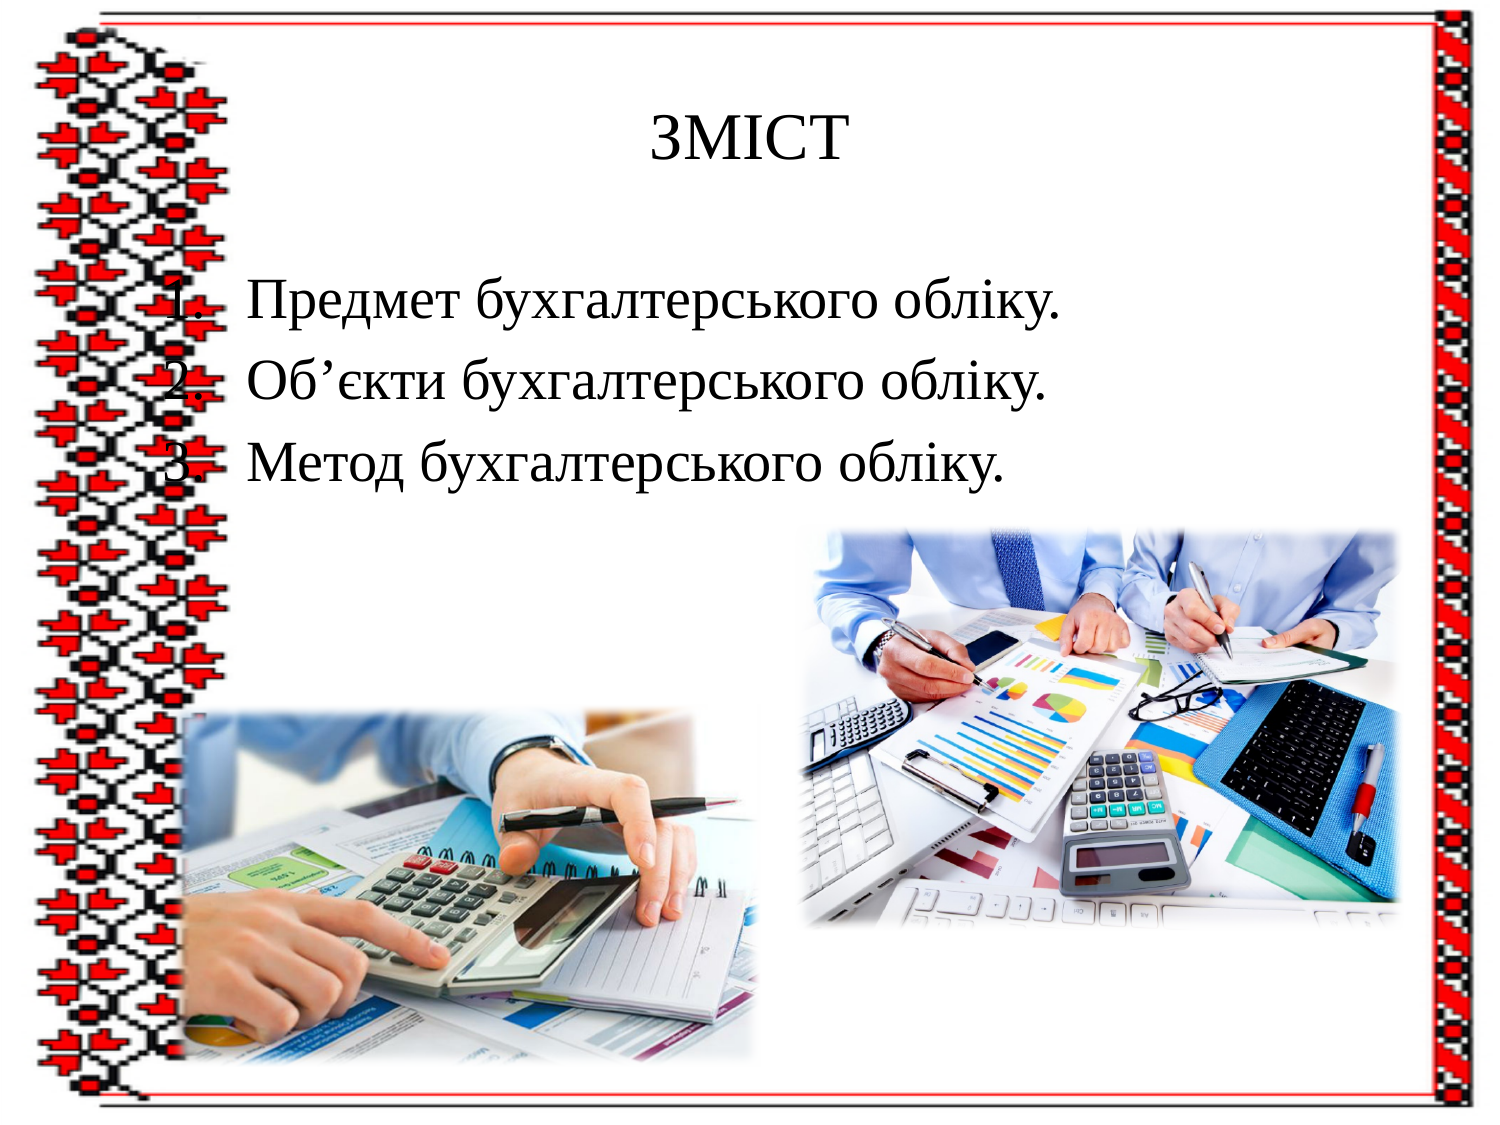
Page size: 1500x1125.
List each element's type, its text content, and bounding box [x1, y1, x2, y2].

list Предмет бухгалтерського обліку. Об’єкти бухгалтерського обліку. Метод бухгалтерського обліку. [147, 160, 1406, 870]
picture [0, 315, 1500, 1125]
title ЗМІСТ [0, 30, 1500, 315]
picture [0, 0, 1500, 30]
